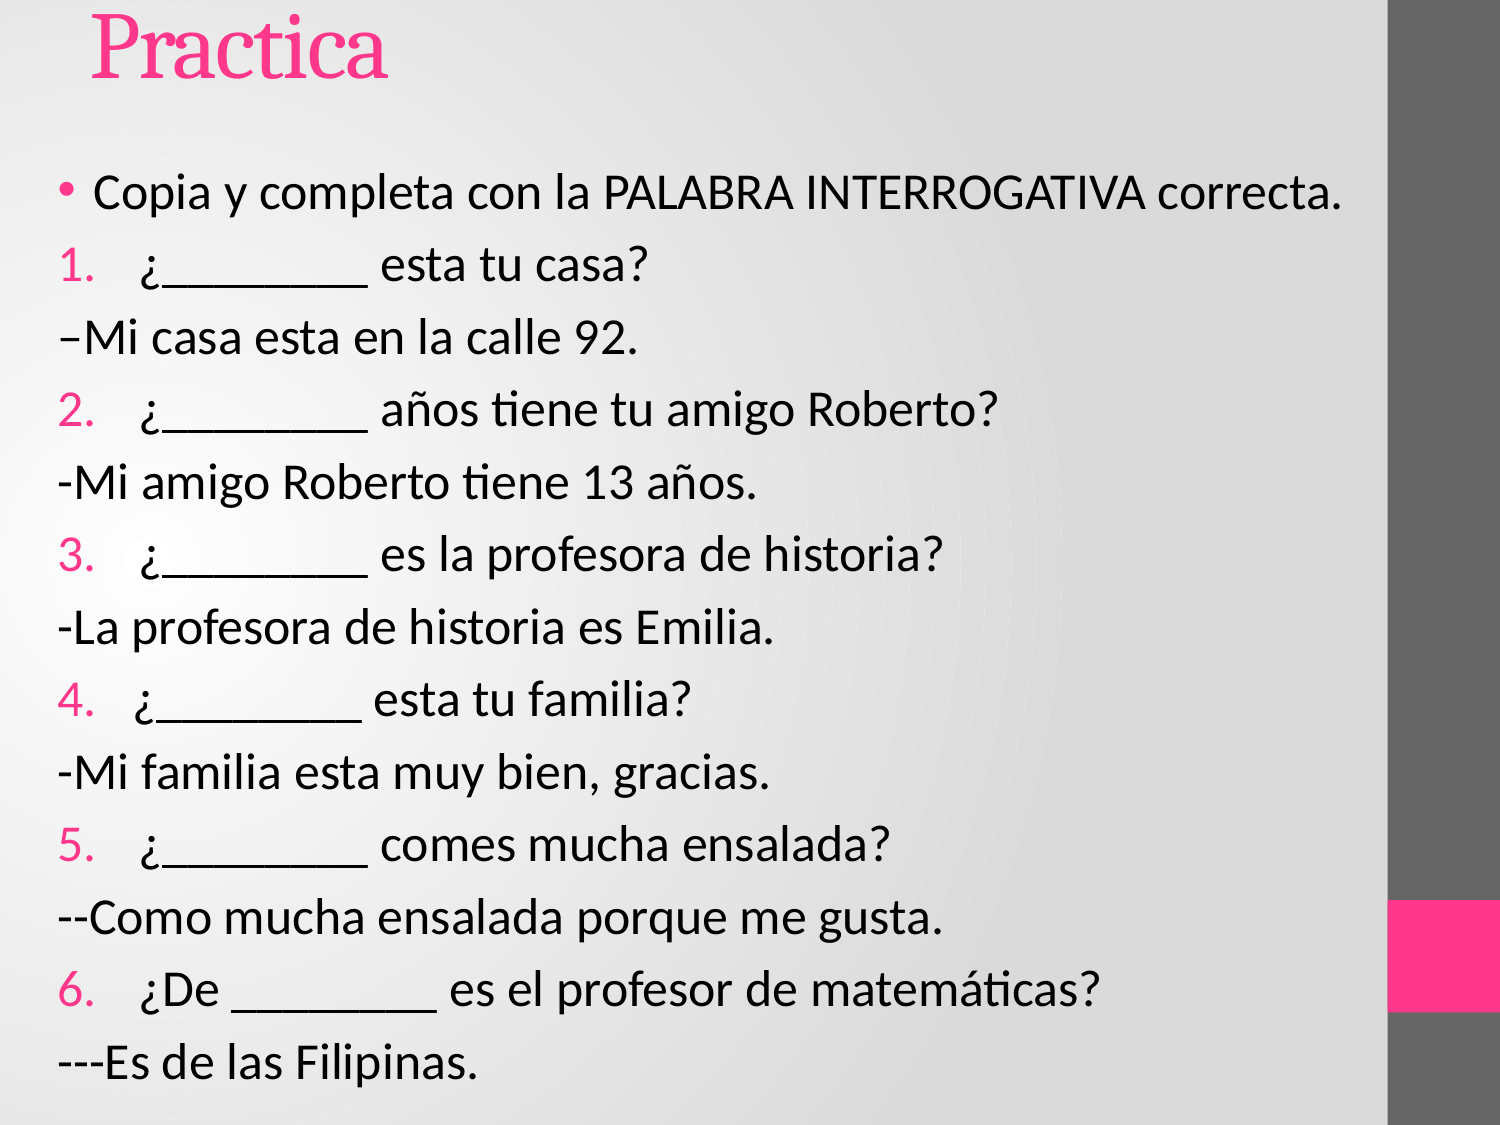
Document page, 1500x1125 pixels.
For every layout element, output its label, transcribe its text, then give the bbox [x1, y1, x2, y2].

text_box Copia y completa con la PALABRA INTERROGATIVA correcta. ¿________ esta tu casa? –Mi casa esta en la calle 92. ¿________ años tiene tu amigo Roberto? -Mi amigo Roberto tiene 13 años. ¿________ es la profesora de historia? -La profesora de historia es Emilia. 4. ¿________ esta tu familia? -Mi familia esta muy bien, gracias. ¿________ comes mucha ensalada? --Como mucha ensalada porque me gusta. ¿De ________ es el profesor de matemáticas? ---Es de las Filipinas. [24, 149, 1375, 1125]
text_box Practica [75, 0, 1325, 149]
